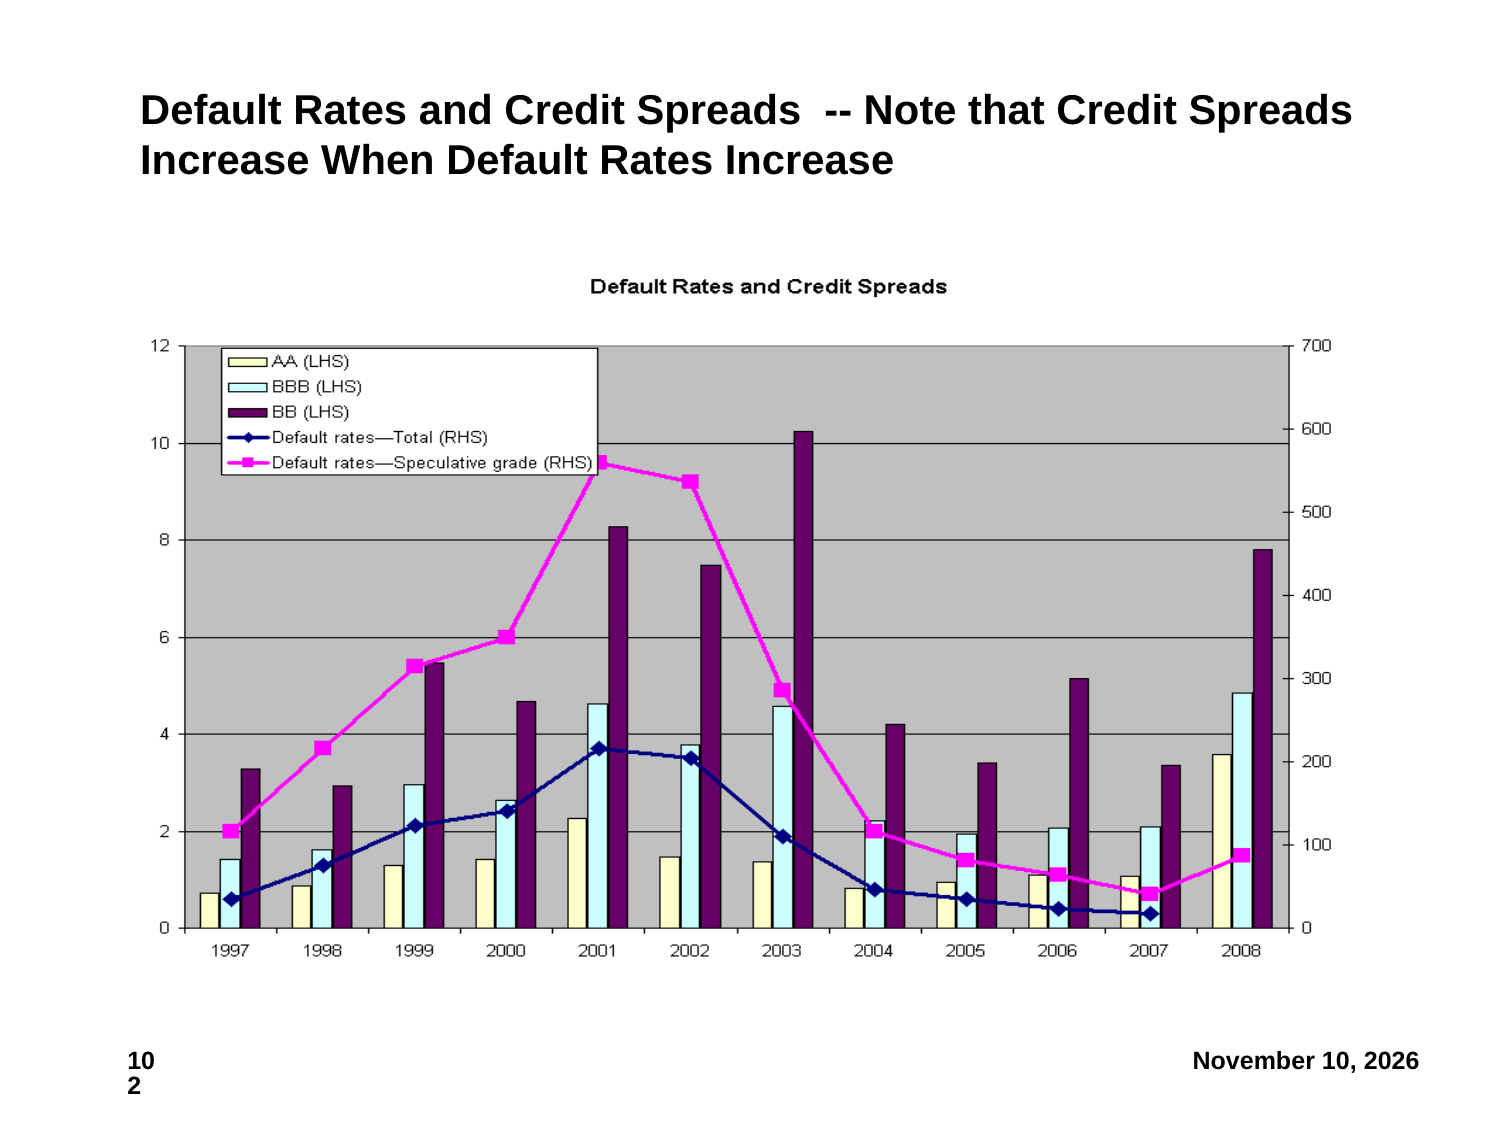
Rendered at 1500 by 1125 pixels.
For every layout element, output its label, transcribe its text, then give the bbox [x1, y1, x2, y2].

title Default Rates and Credit Spreads -- Note that Credit Spreads Increase When Default Rates Increase [124, 74, 1376, 226]
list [124, 249, 1413, 1001]
